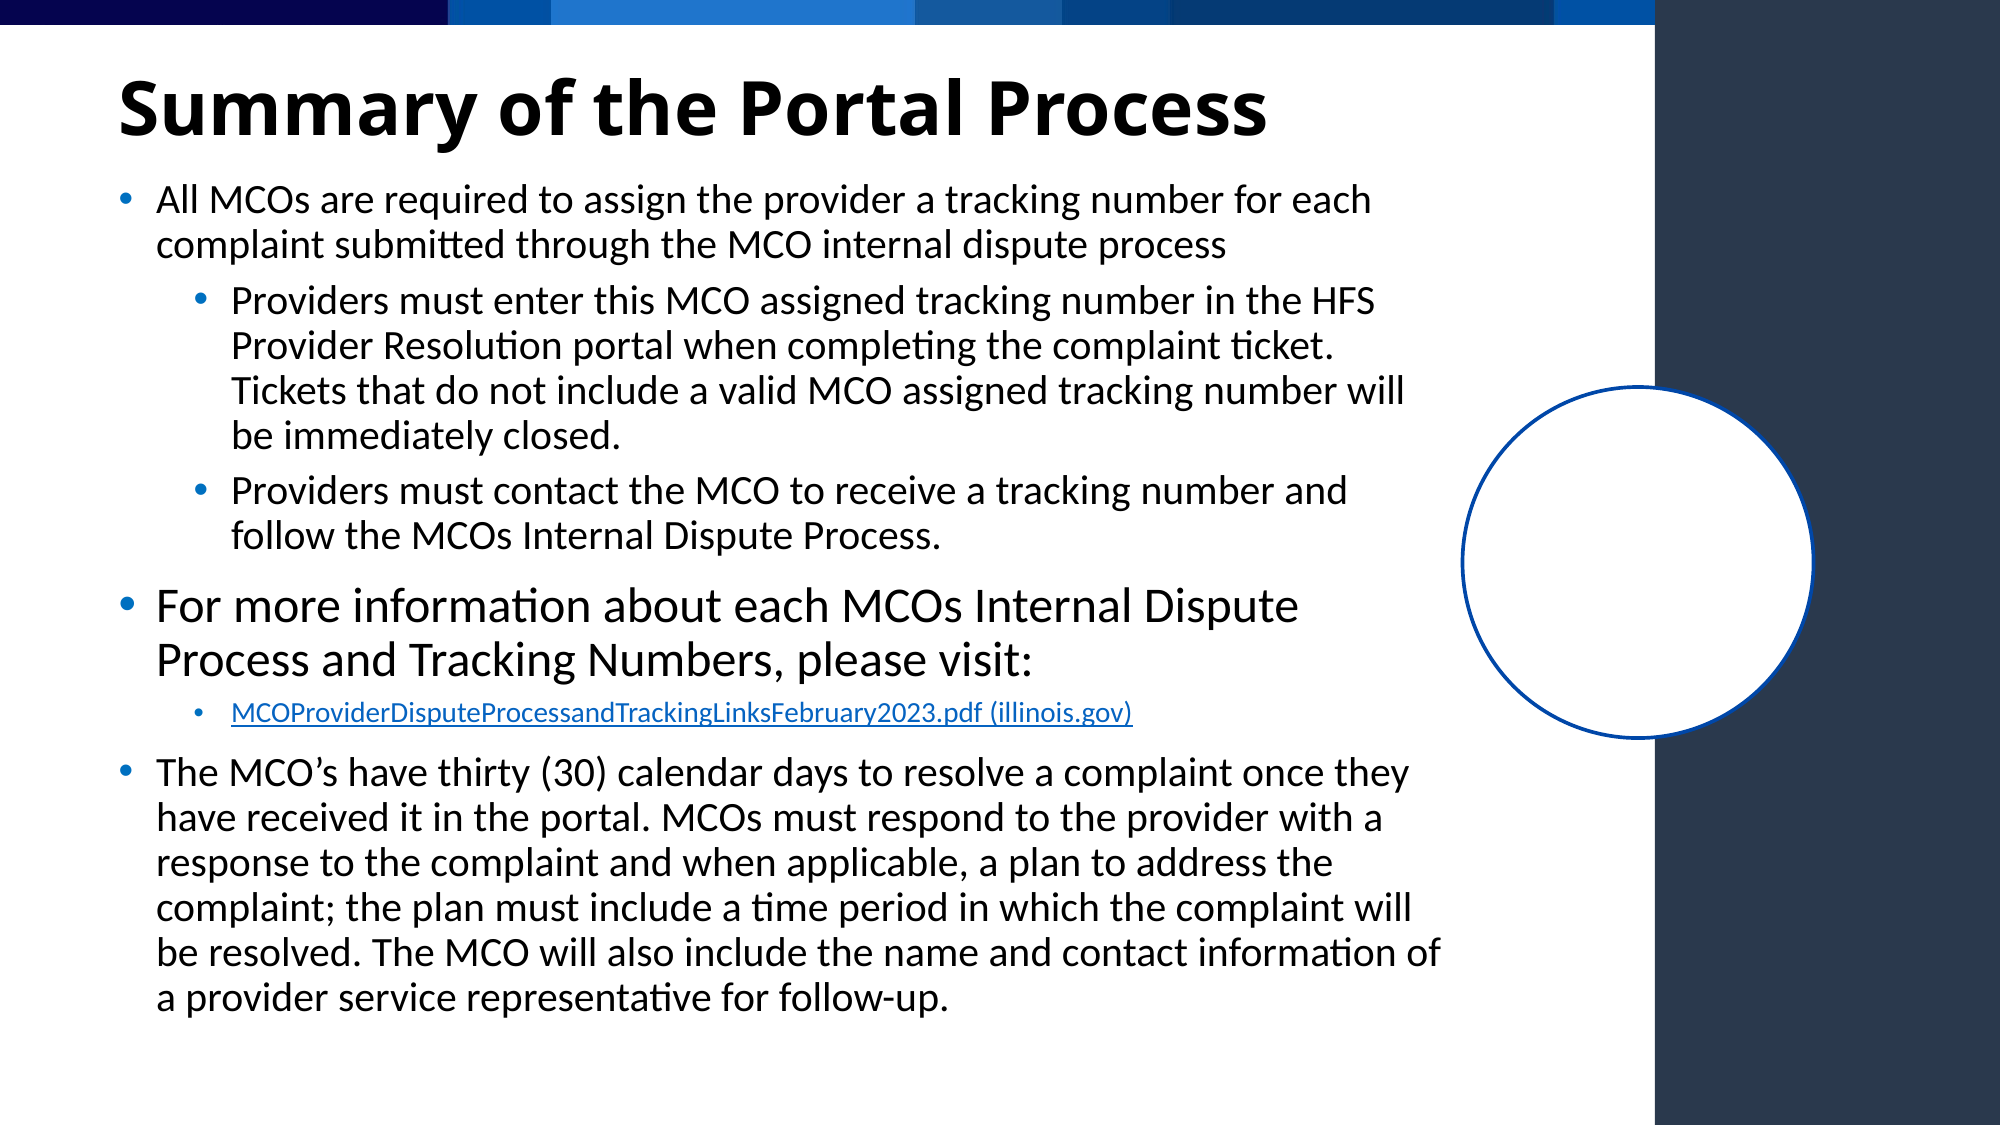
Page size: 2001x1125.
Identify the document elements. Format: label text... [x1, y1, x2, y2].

title Summary of the Portal Process [103, 56, 1537, 166]
text_box [1654, 0, 2000, 1125]
list All MCOs are required to assign the provider a tracking number for each complaint submitted through the MCO internal dispute process Providers must enter this MCO assigned tracking number in the HFS Provider Resolution portal when completing the complaint ticket. Tickets that do not include a valid MCO assigned tracking number will be immediately closed. Providers must contact the MCO to receive a tracking number and follow the MCOs Internal Dispute Process. For more information about each MCOs Internal Dispute Process and Tracking Numbers, please visit: MCOProviderDisputeProcessandTrackingLinksFebruary2023.pdf (illinois.gov) The MCO’s have thirty (30) calendar days to resolve a complaint once they have received it in the portal. MCOs must respond to the provider with a response to the complaint and when applicable, a plan to address the complaint; the plan must include a time period in which the complaint will be resolved. The MCO will also include the name and contact information of a provider service representative for follow-up. [103, 165, 1463, 1094]
text_box [0, 0, 1655, 25]
text_box [1461, 385, 1815, 740]
